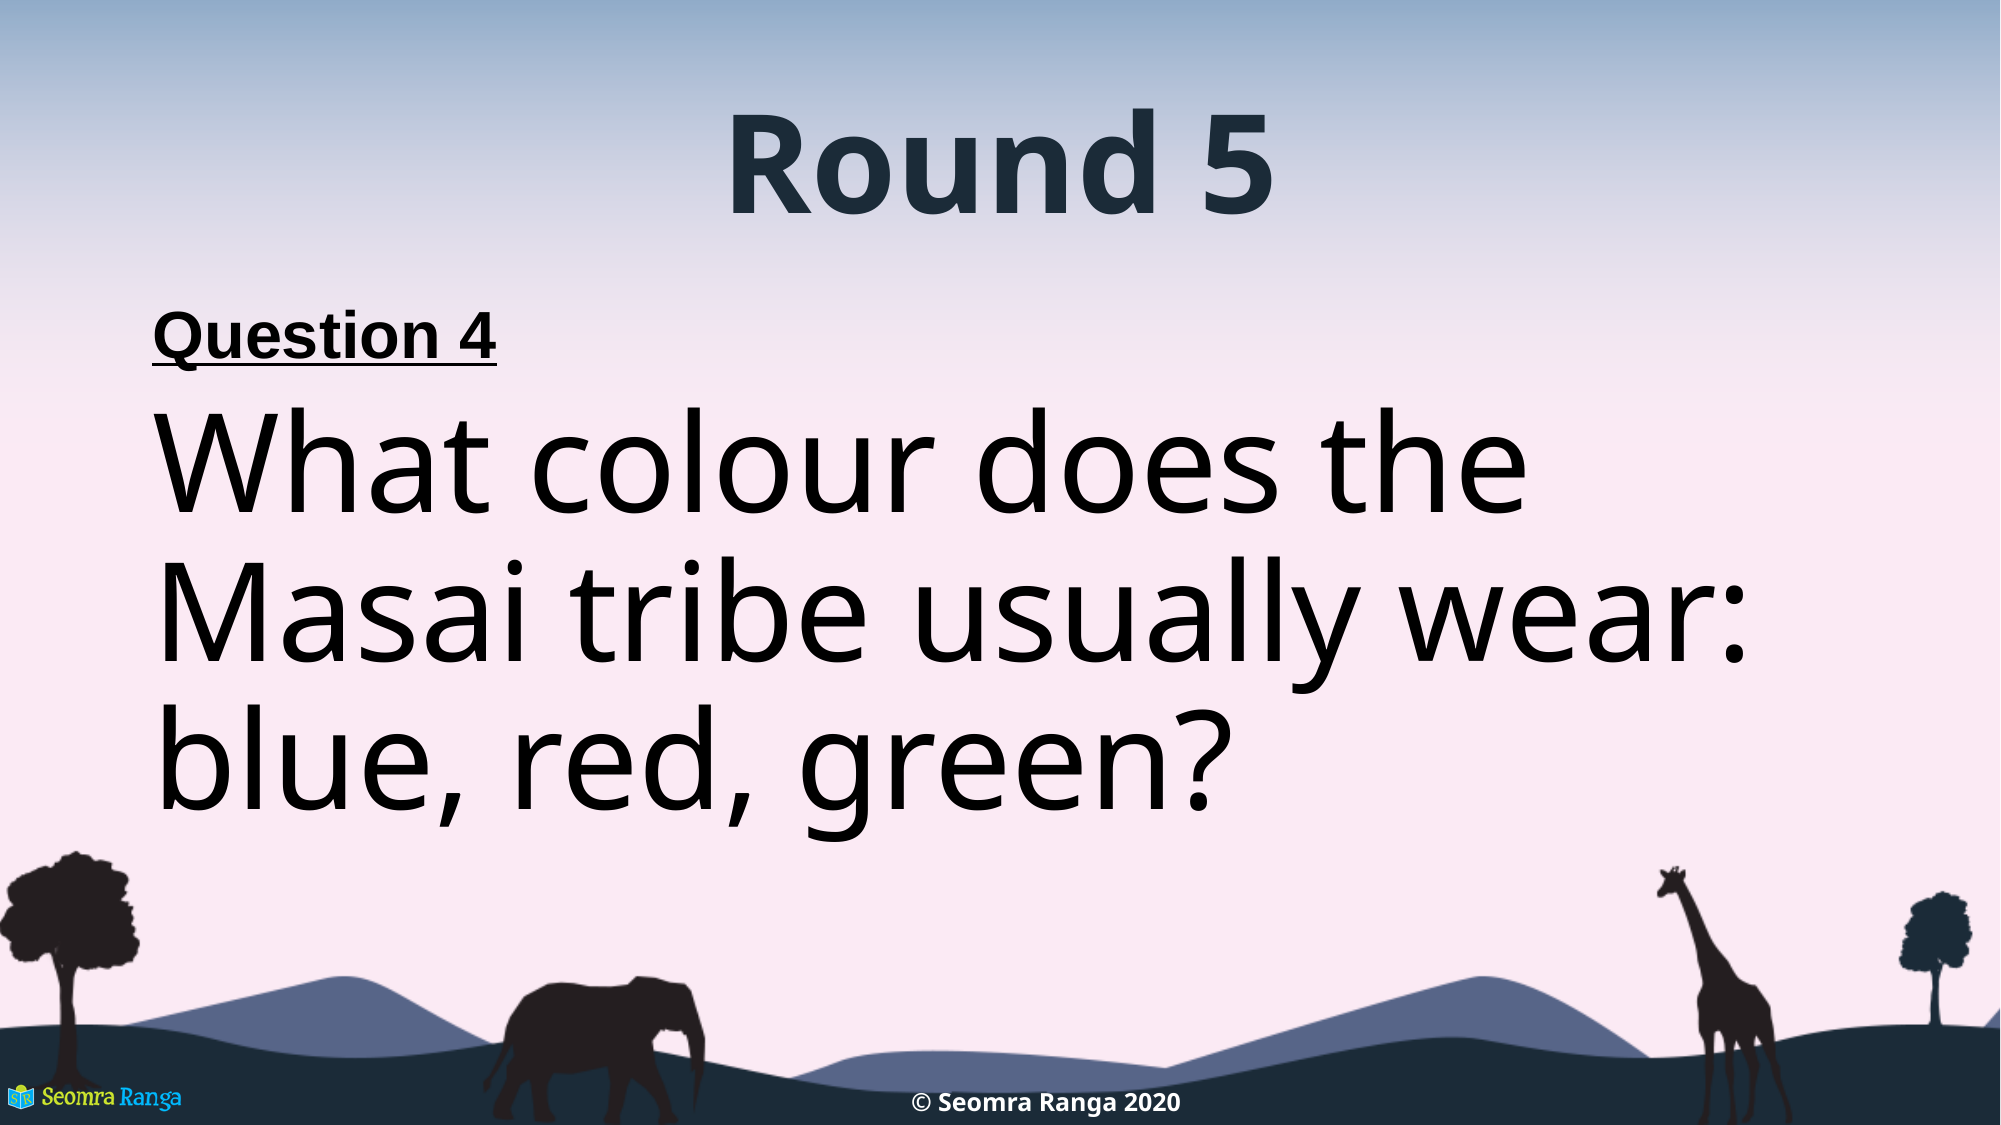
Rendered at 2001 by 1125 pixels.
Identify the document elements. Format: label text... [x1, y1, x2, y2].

text_box © Seomra Ranga 2020 www.seomraranga.com [762, 1079, 1330, 1125]
list Question 4 What colour does the Masai tribe usually wear: blue, red, green? [137, 293, 1863, 1014]
title Round 5 [137, 59, 1863, 278]
picture [0, 0, 2001, 1125]
